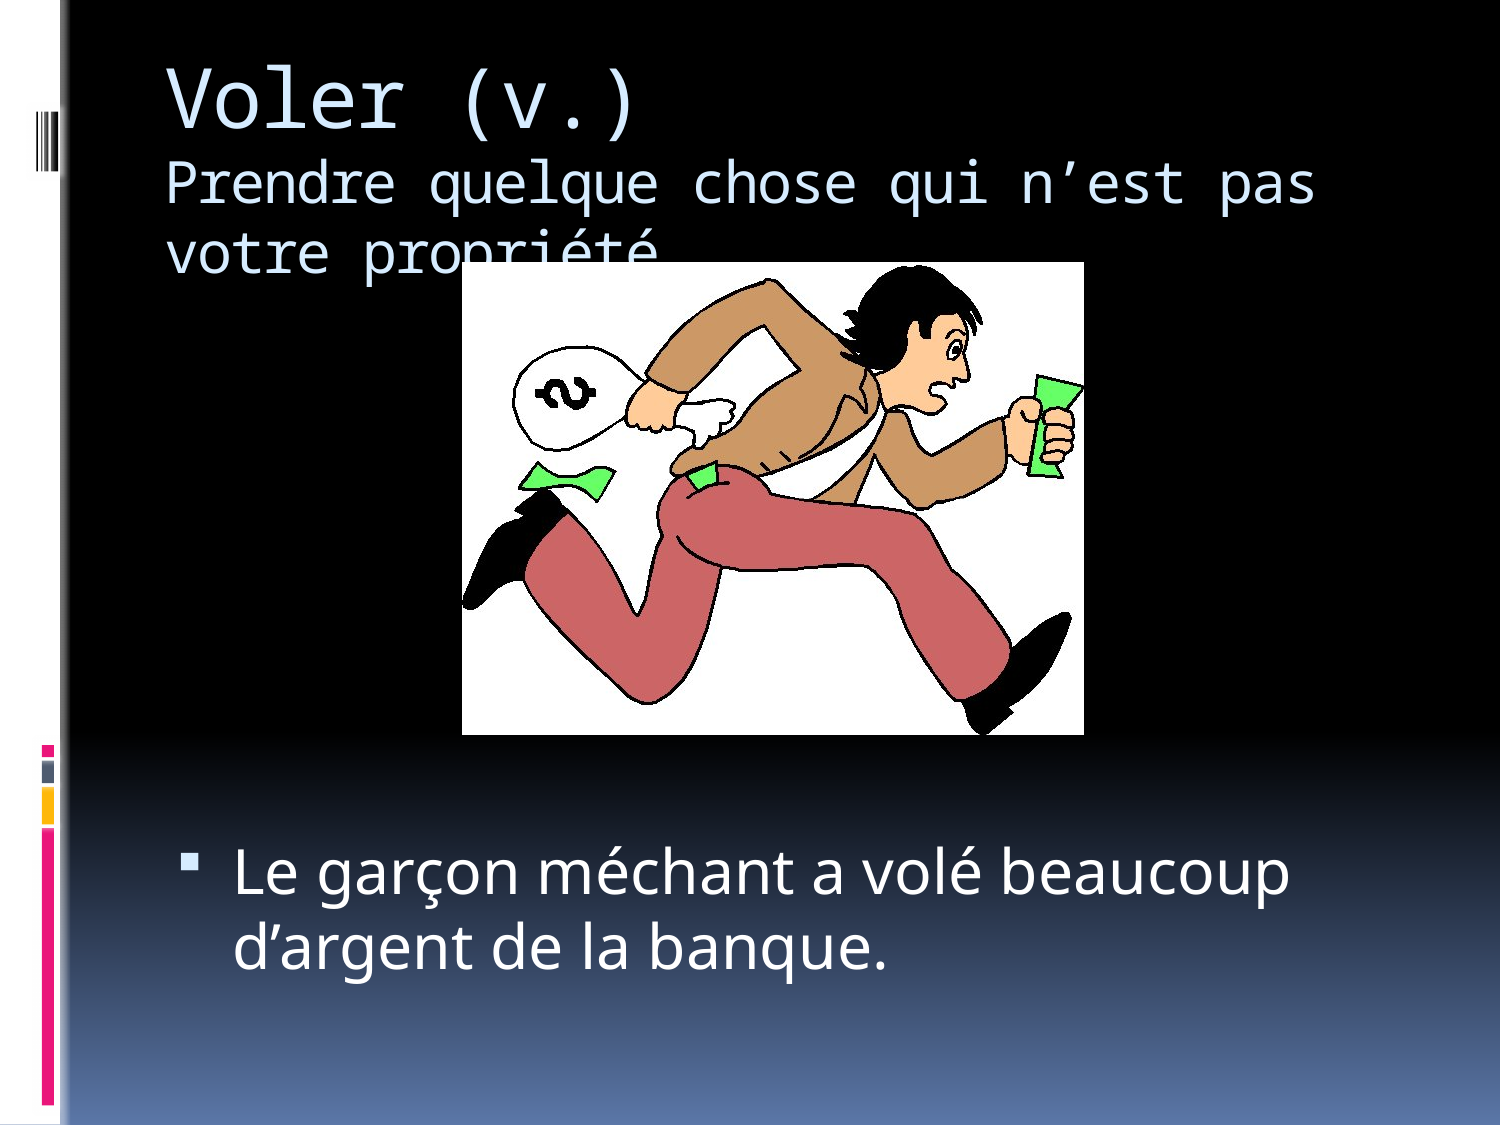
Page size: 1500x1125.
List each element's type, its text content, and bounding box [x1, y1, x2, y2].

list Le garçon méchant a volé beaucoup d’argent de la banque. [150, 825, 1425, 1081]
picture [461, 262, 1085, 736]
title Voler (v.) Prendre quelque chose qui n’est pas votre propriété [150, 37, 1425, 234]
